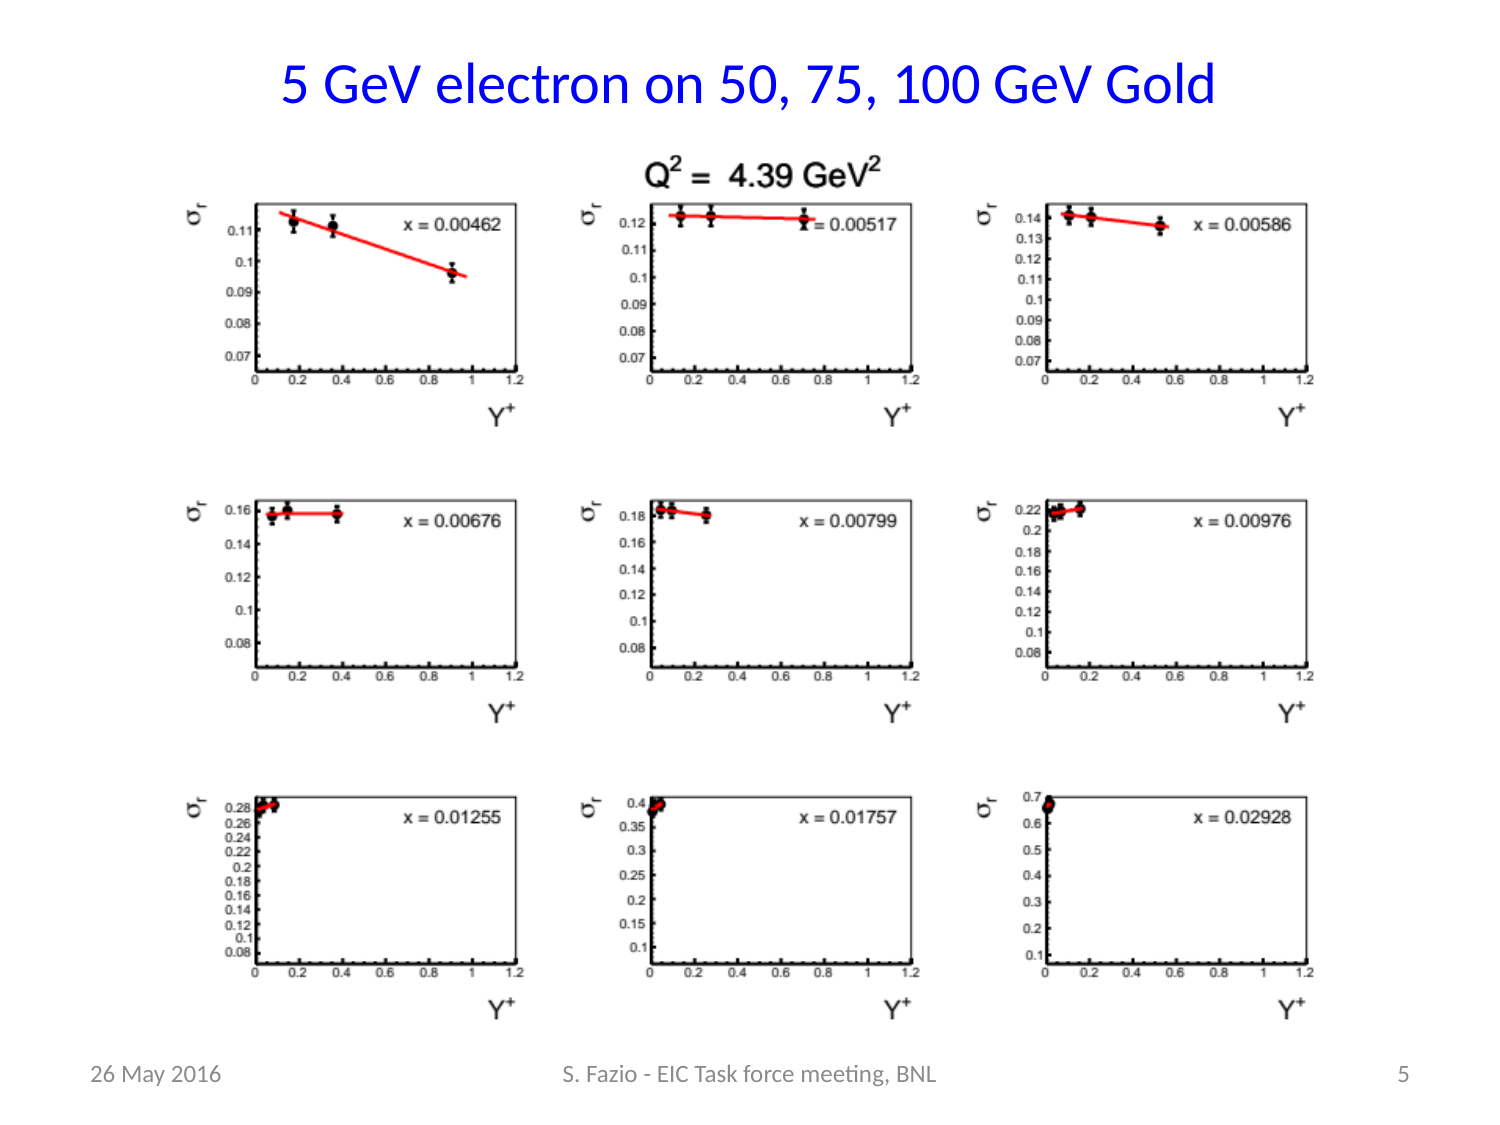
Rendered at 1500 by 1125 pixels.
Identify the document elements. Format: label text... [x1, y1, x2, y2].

text_box 5 GeV electron on 50, 75, 100 GeV Gold [265, 37, 1233, 123]
footer S. Fazio - EIC Task force meeting, BNL [512, 1042, 988, 1103]
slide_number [75, 1042, 425, 1103]
picture [170, 140, 1353, 1027]
slide_number 5 [1074, 1042, 1425, 1103]
